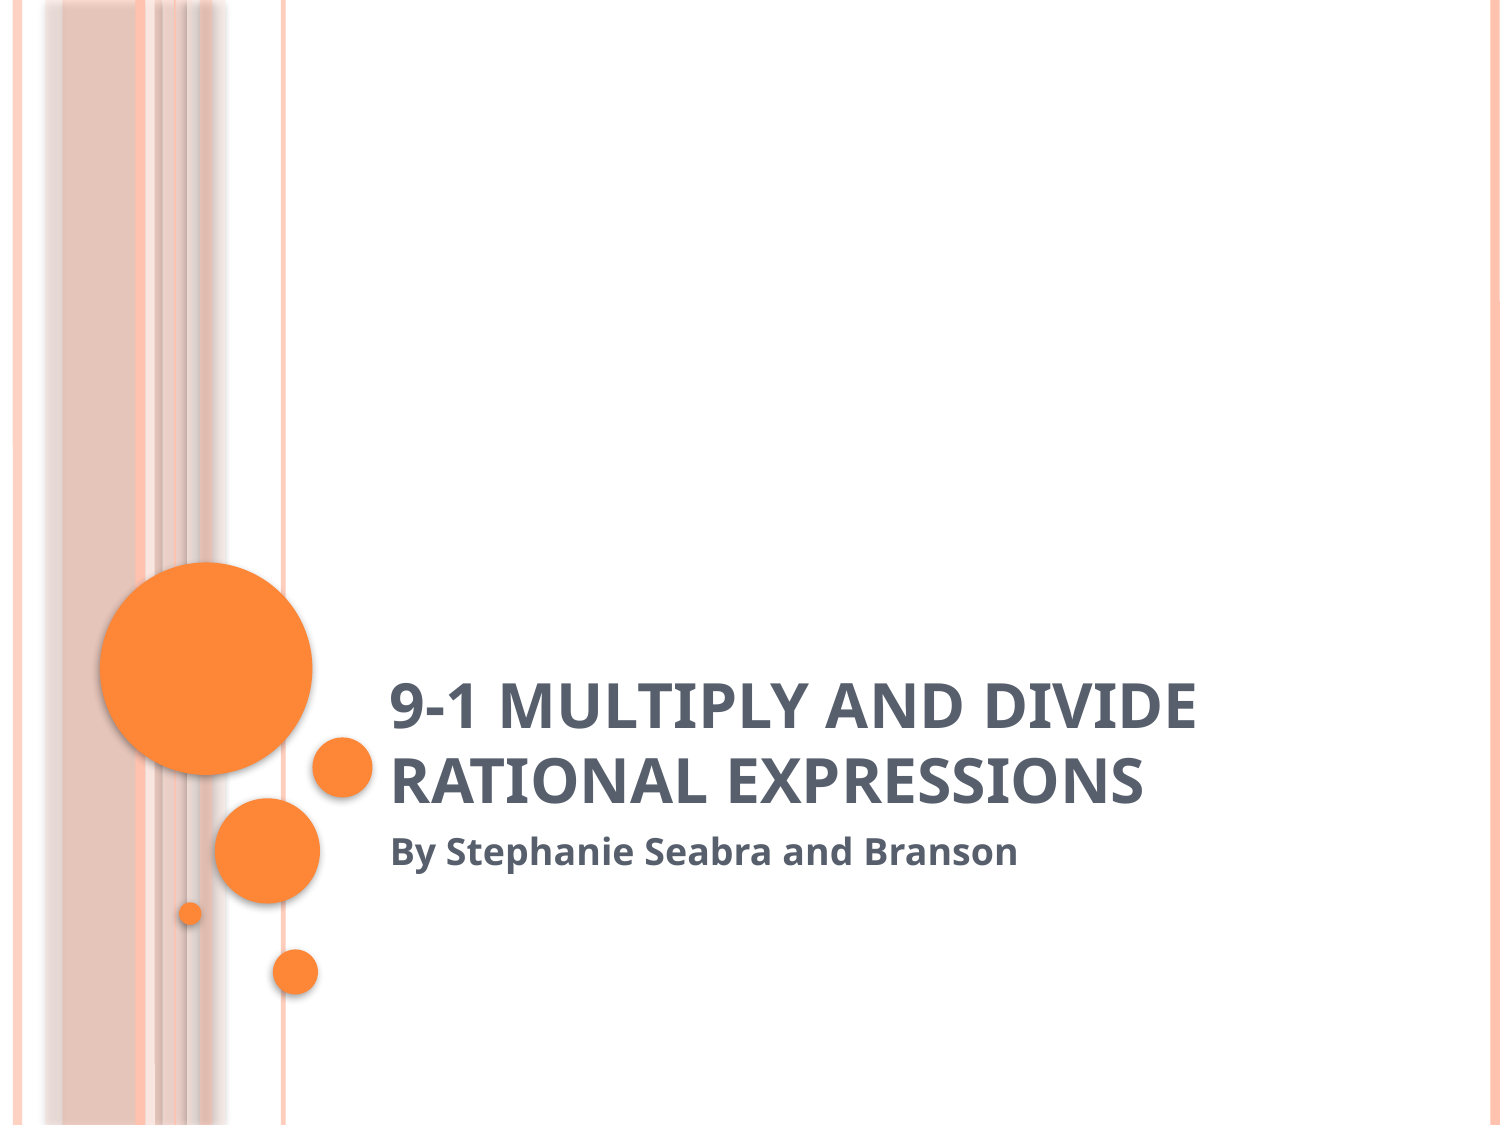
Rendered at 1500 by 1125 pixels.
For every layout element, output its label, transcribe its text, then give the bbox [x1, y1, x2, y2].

subtitle By Stephanie Seabra and Branson [375, 820, 1388, 1046]
title 9-1 Multiply and Divide Rational Expressions [375, 512, 1388, 820]
